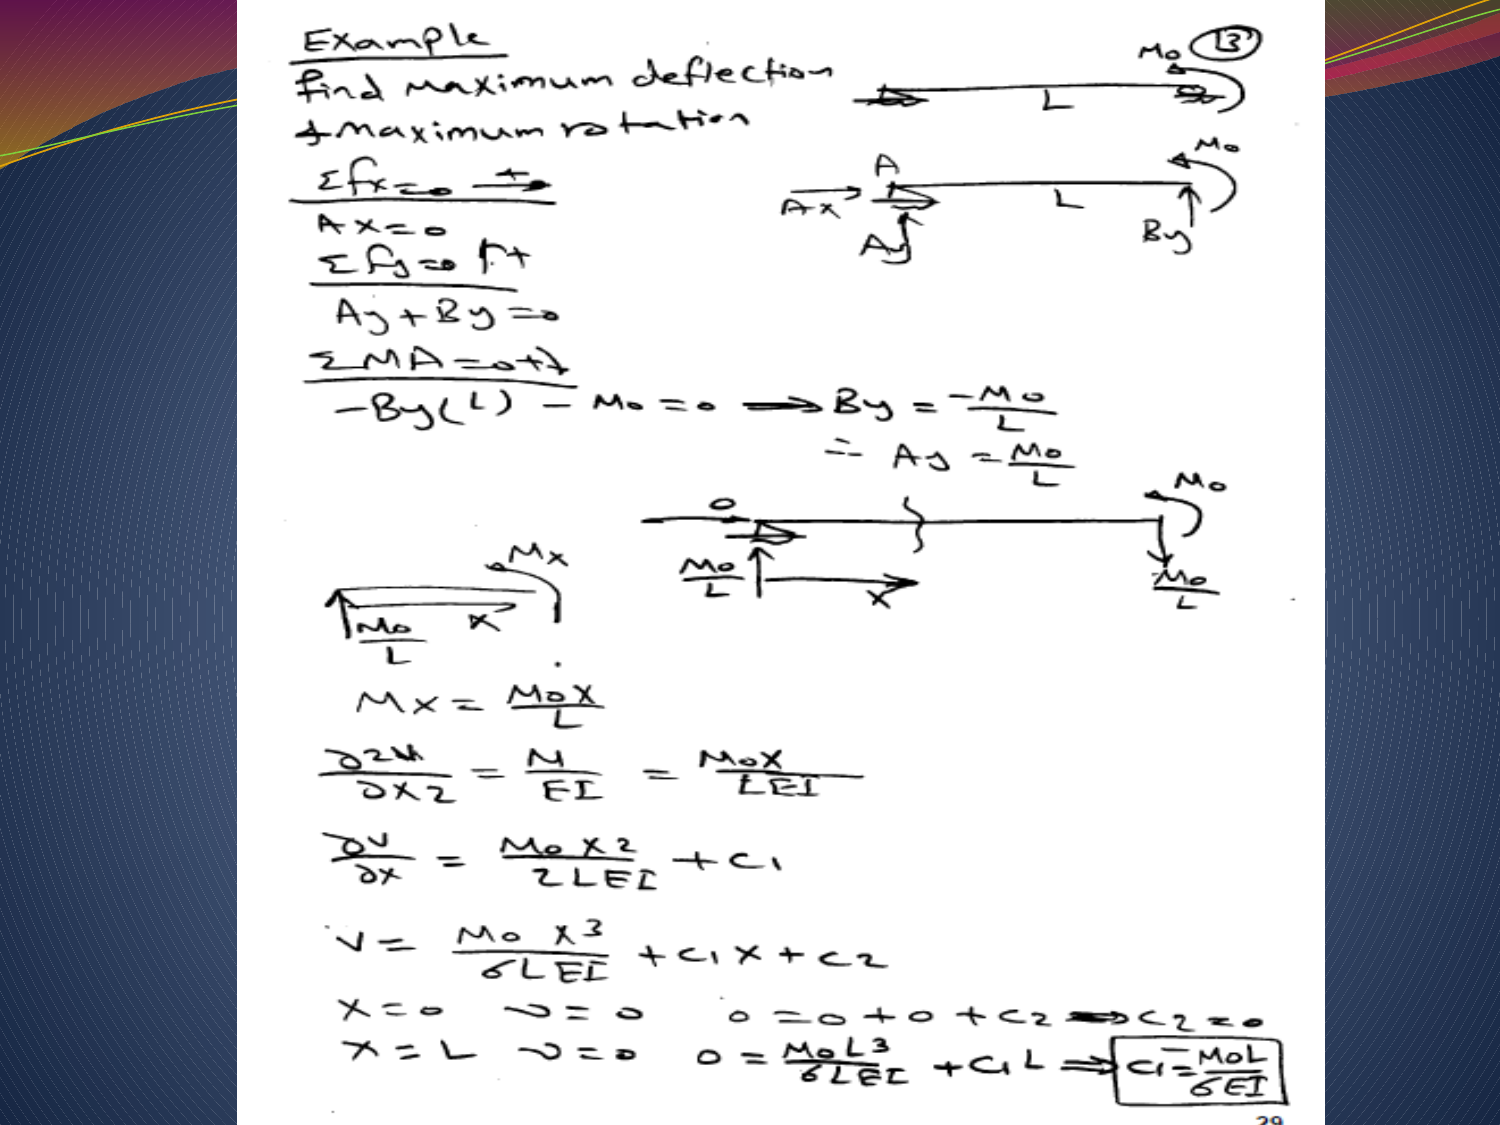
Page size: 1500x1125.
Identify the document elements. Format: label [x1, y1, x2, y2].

picture [237, 0, 1326, 1125]
